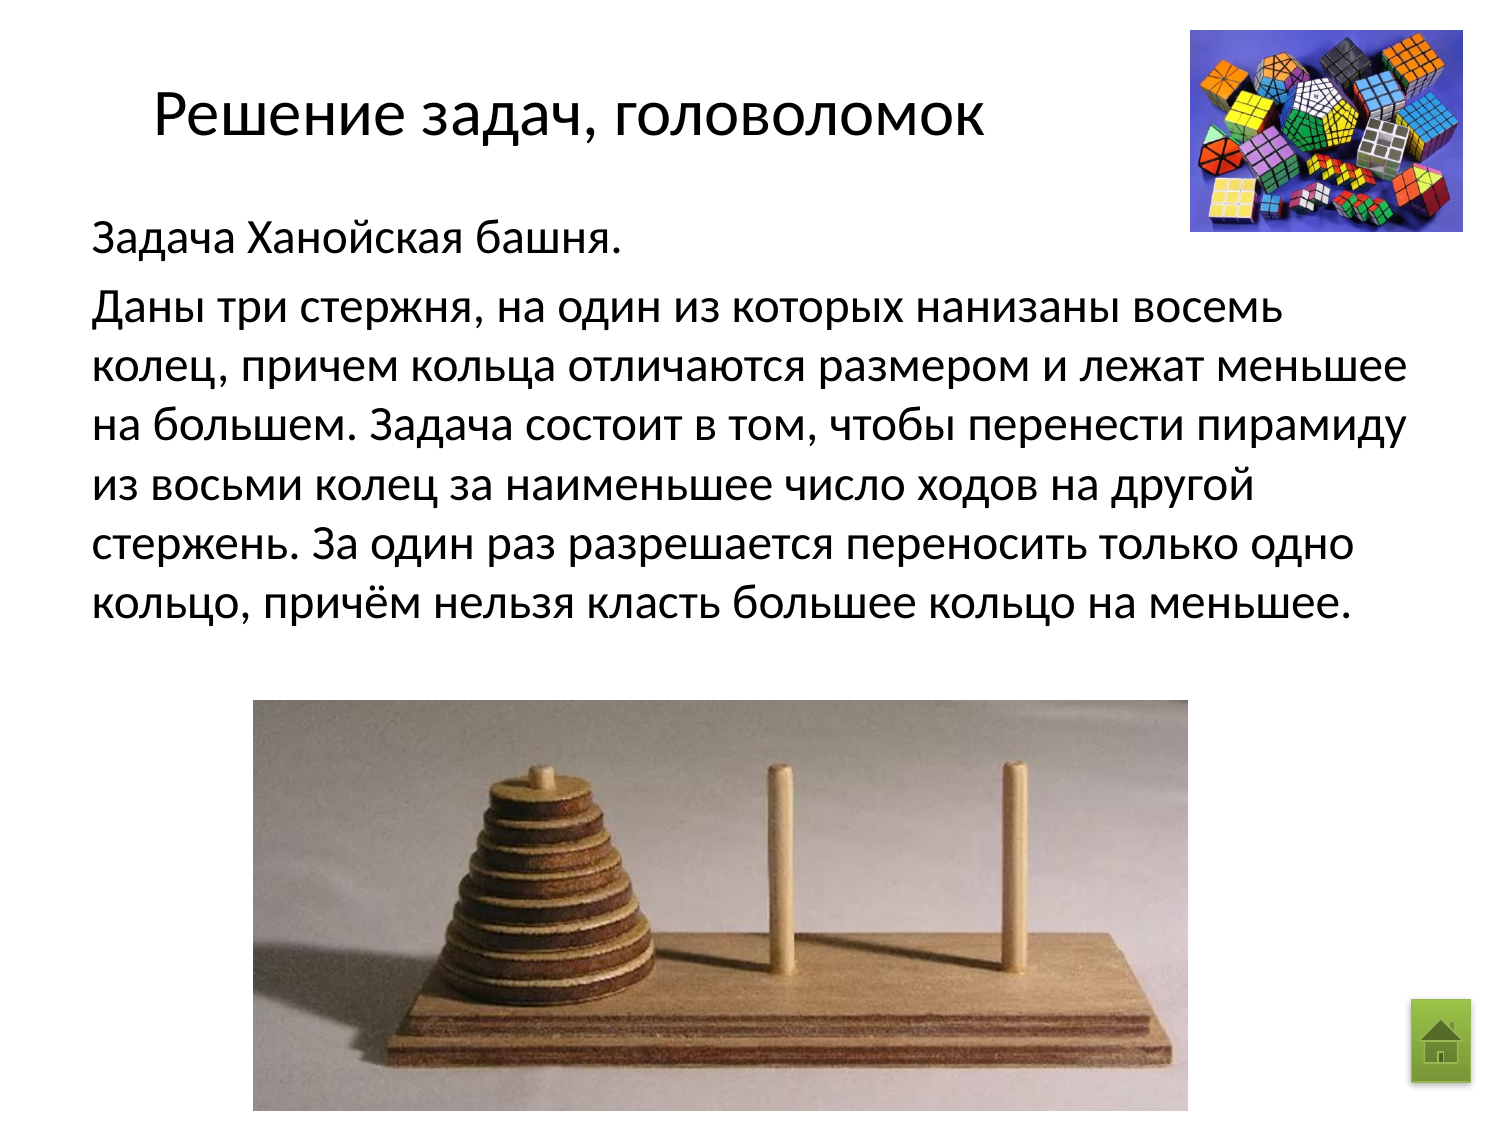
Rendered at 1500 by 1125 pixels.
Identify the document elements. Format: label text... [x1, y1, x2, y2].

title Решение задач, головоломок [75, 45, 1081, 173]
picture [253, 699, 1188, 1112]
picture [1189, 30, 1463, 232]
text_box [1411, 999, 1471, 1083]
list Задача Ханойская башня. Даны три стержня, на один из которых нанизаны восемь колец, причем кольца отличаются размером и лежат меньшее на большем. Задача состоит в том, чтобы перенести пирамиду из восьми колец за наименьшее число ходов на другой стержень. За один раз разрешается переносить только одно кольцо, причём нельзя класть большее кольцо на меньшее. [76, 196, 1427, 662]
